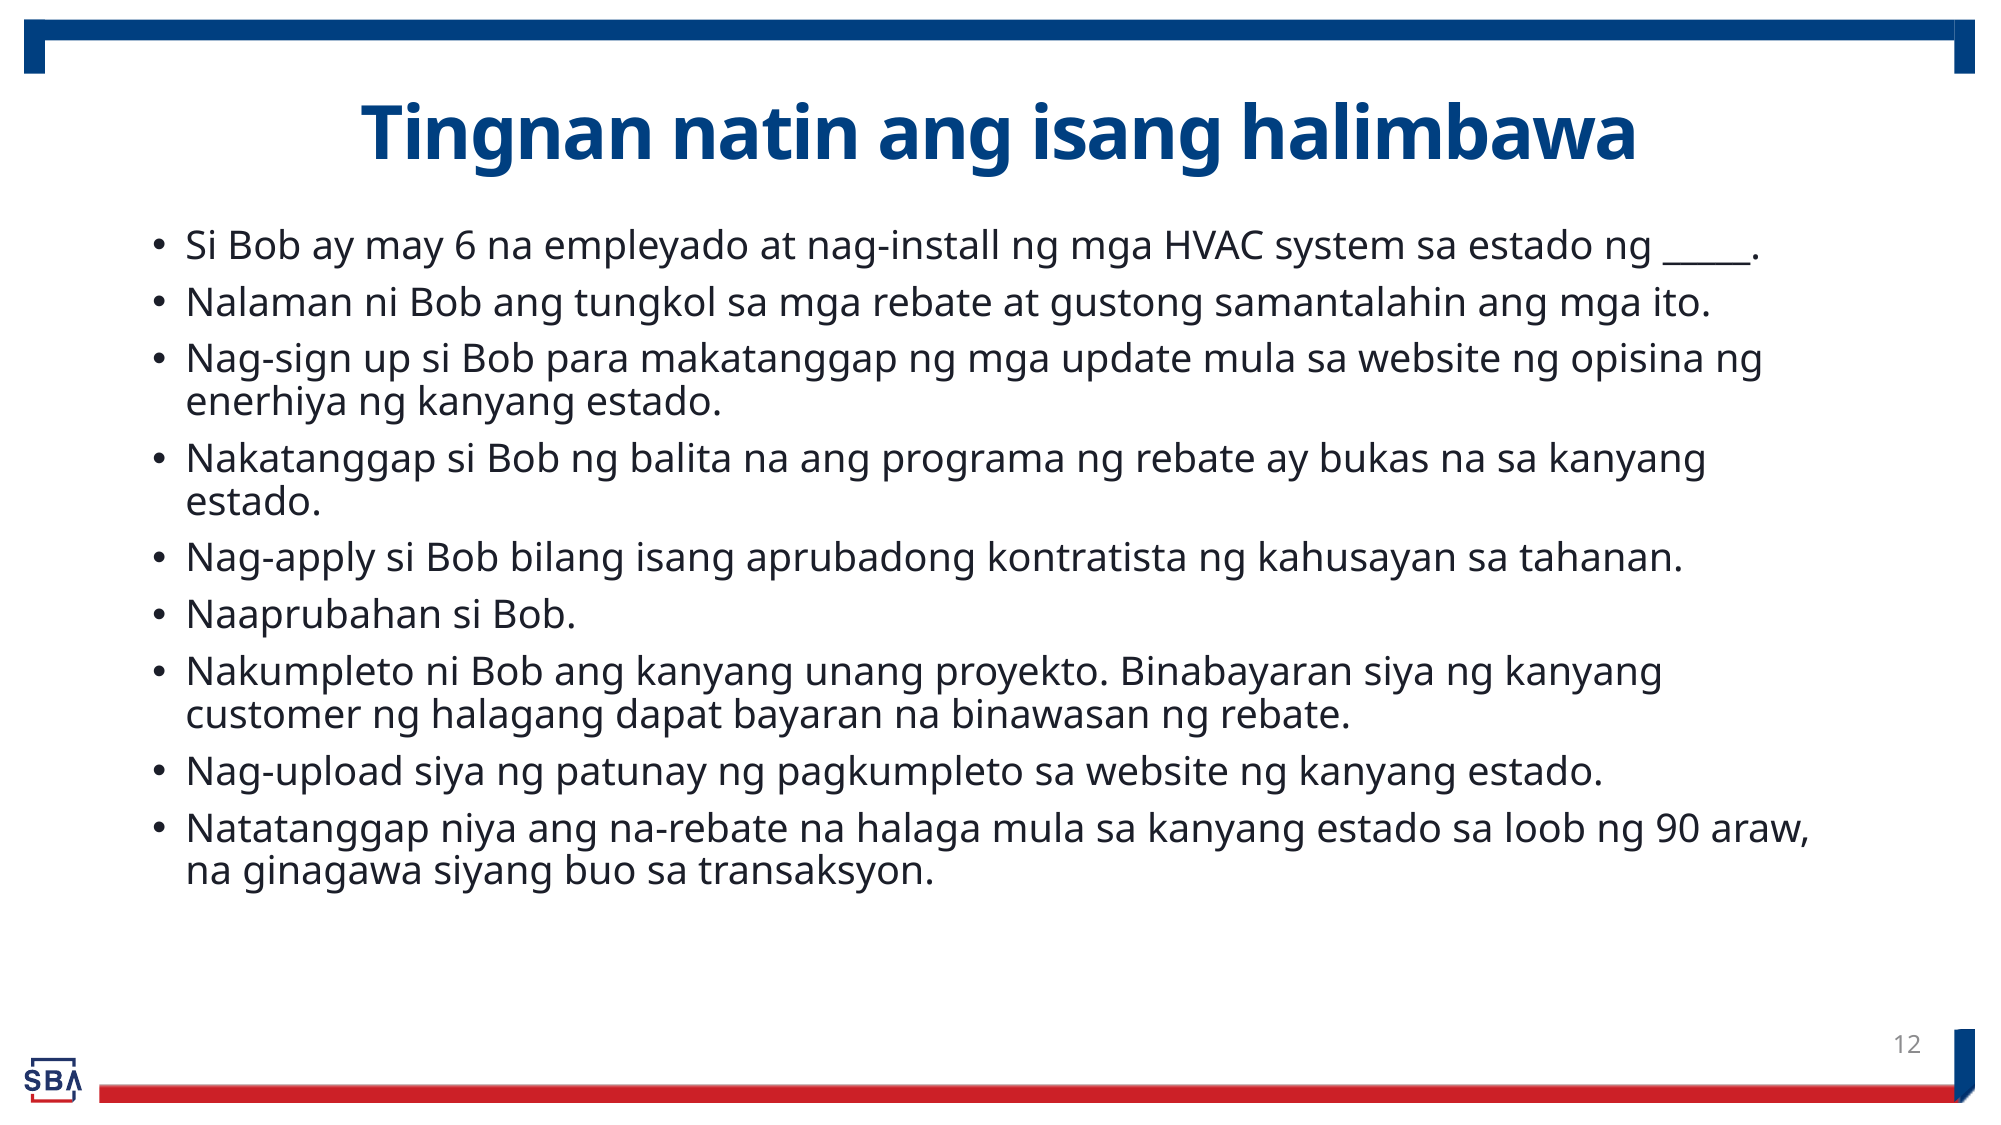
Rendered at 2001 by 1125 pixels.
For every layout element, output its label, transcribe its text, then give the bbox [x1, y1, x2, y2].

list Si Bob ay may 6 na empleyado at nag-install ng mga HVAC system sa estado ng _____. Nalaman ni Bob ang tungkol sa mga rebate at gustong samantalahin ang mga ito. Nag-sign up si Bob para makatanggap ng mga update mula sa website ng opisina ng enerhiya ng kanyang estado. Nakatanggap si Bob ng balita na ang programa ng rebate ay bukas na sa kanyang estado. Nag-apply si Bob bilang isang aprubadong kontratista ng kahusayan sa tahanan. Naaprubahan si Bob. Nakumpleto ni Bob ang kanyang unang proyekto. Binabayaran siya ng kanyang customer ng halagang dapat bayaran na binawasan ng rebate. Nag-upload siya ng patunay ng pagkumpleto sa website ng kanyang estado. Natatanggap niya ang na-rebate na halaga mula sa kanyang estado sa loob ng 90 araw, na ginagawa siyang buo sa transaksyon. [137, 217, 1863, 908]
title Tingnan natin ang isang halimbawa [137, 87, 1863, 186]
slide_number 12 [1486, 1016, 1937, 1076]
